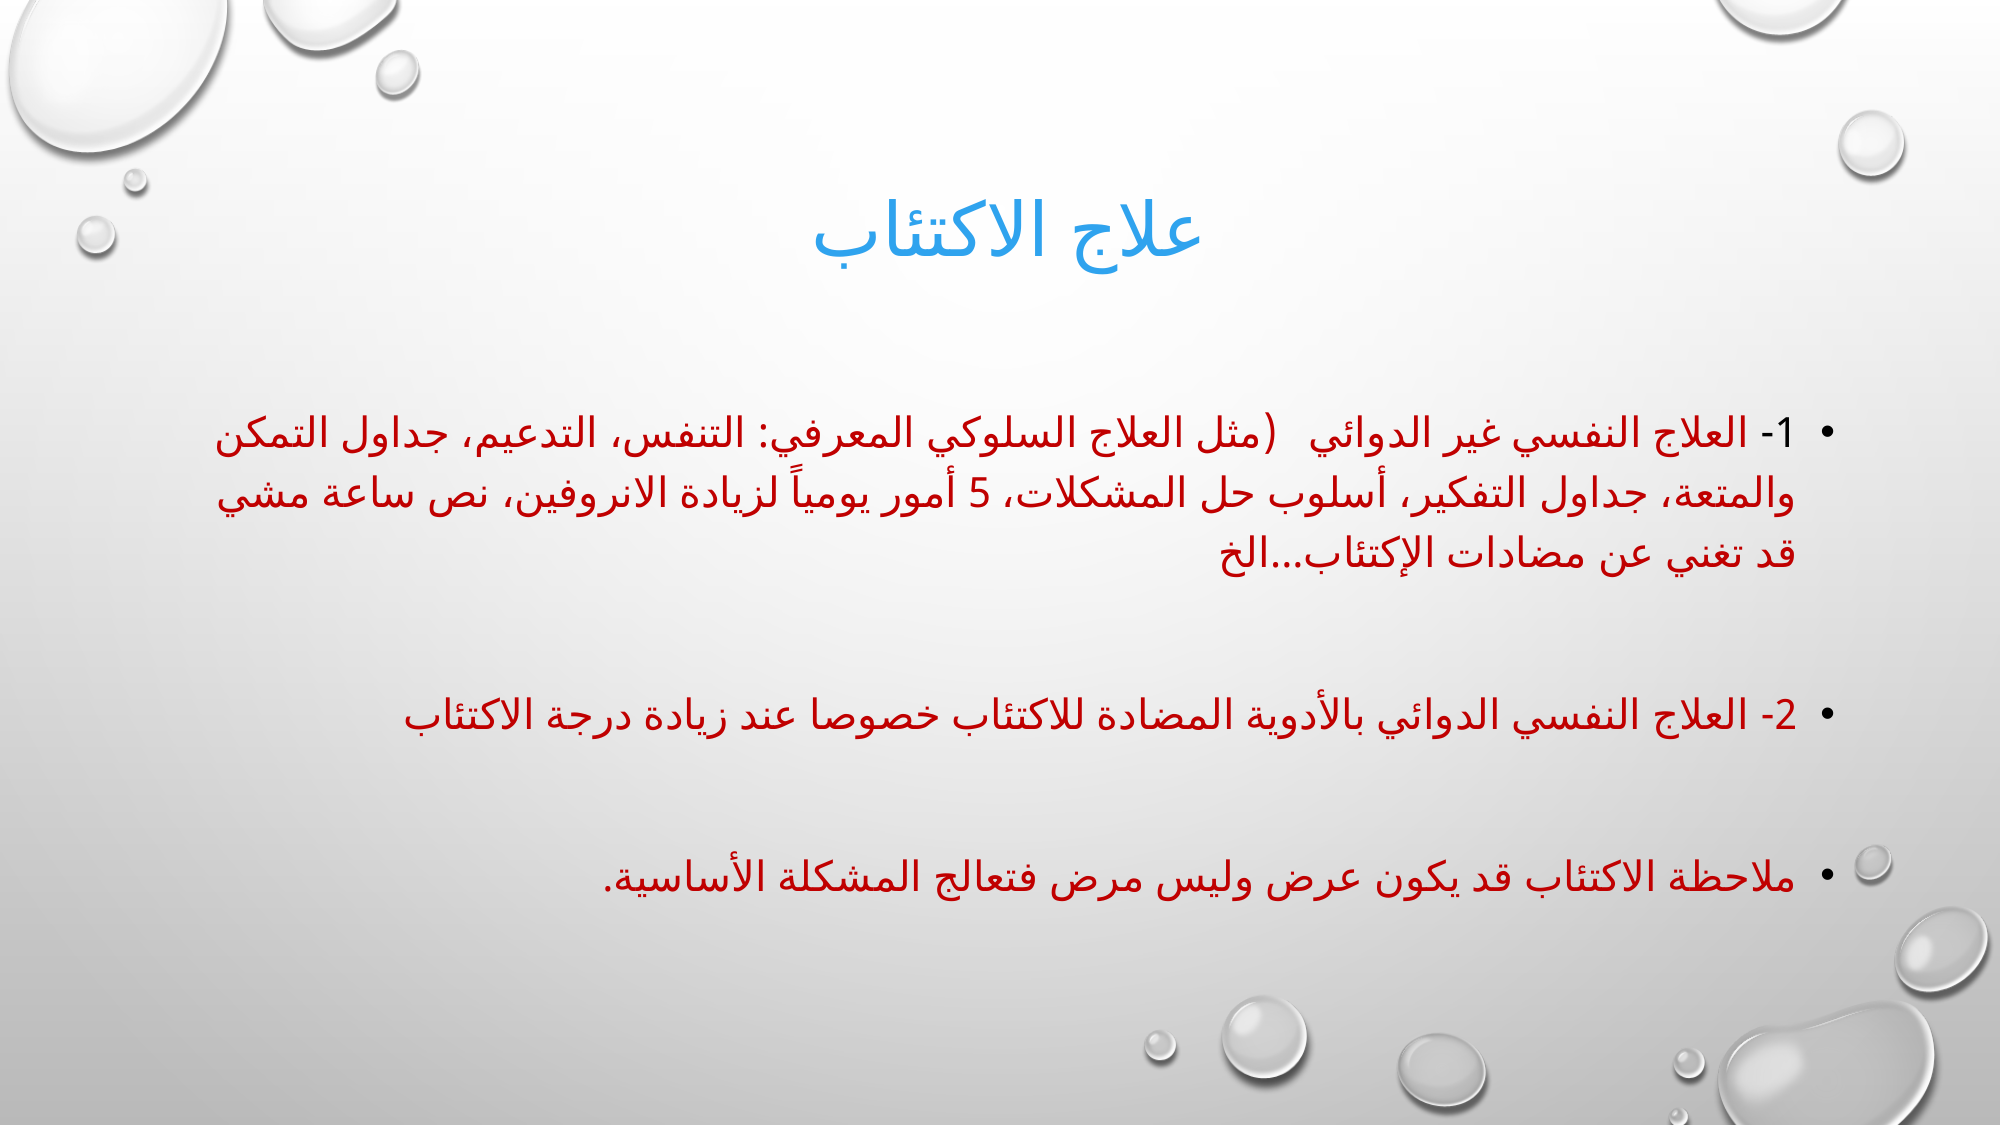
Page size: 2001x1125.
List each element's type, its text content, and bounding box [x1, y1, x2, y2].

picture [0, 0, 2000, 1125]
list 1- العلاج النفسي غير الدوائي (مثل العلاج السلوكي المعرفي: التنفس، التدعيم، جداول التمكن والمتعة، جداول التفكير، أسلوب حل المشكلات، 5 أمور يومياً لزيادة الانروفين، نص ساعة مشي قد تغني عن مضادات الإكتئاب...الخ 2- العلاج النفسي الدوائي بالأدوية المضادة للاكتئاب خصوصا عند زيادة درجة الاكتئاب ملاحظة الاكتئاب قد يكون عرض وليس مرض فتعالج المشكلة الأساسية. [149, 388, 1850, 950]
title علاج الاكتئاب [149, 101, 1851, 364]
